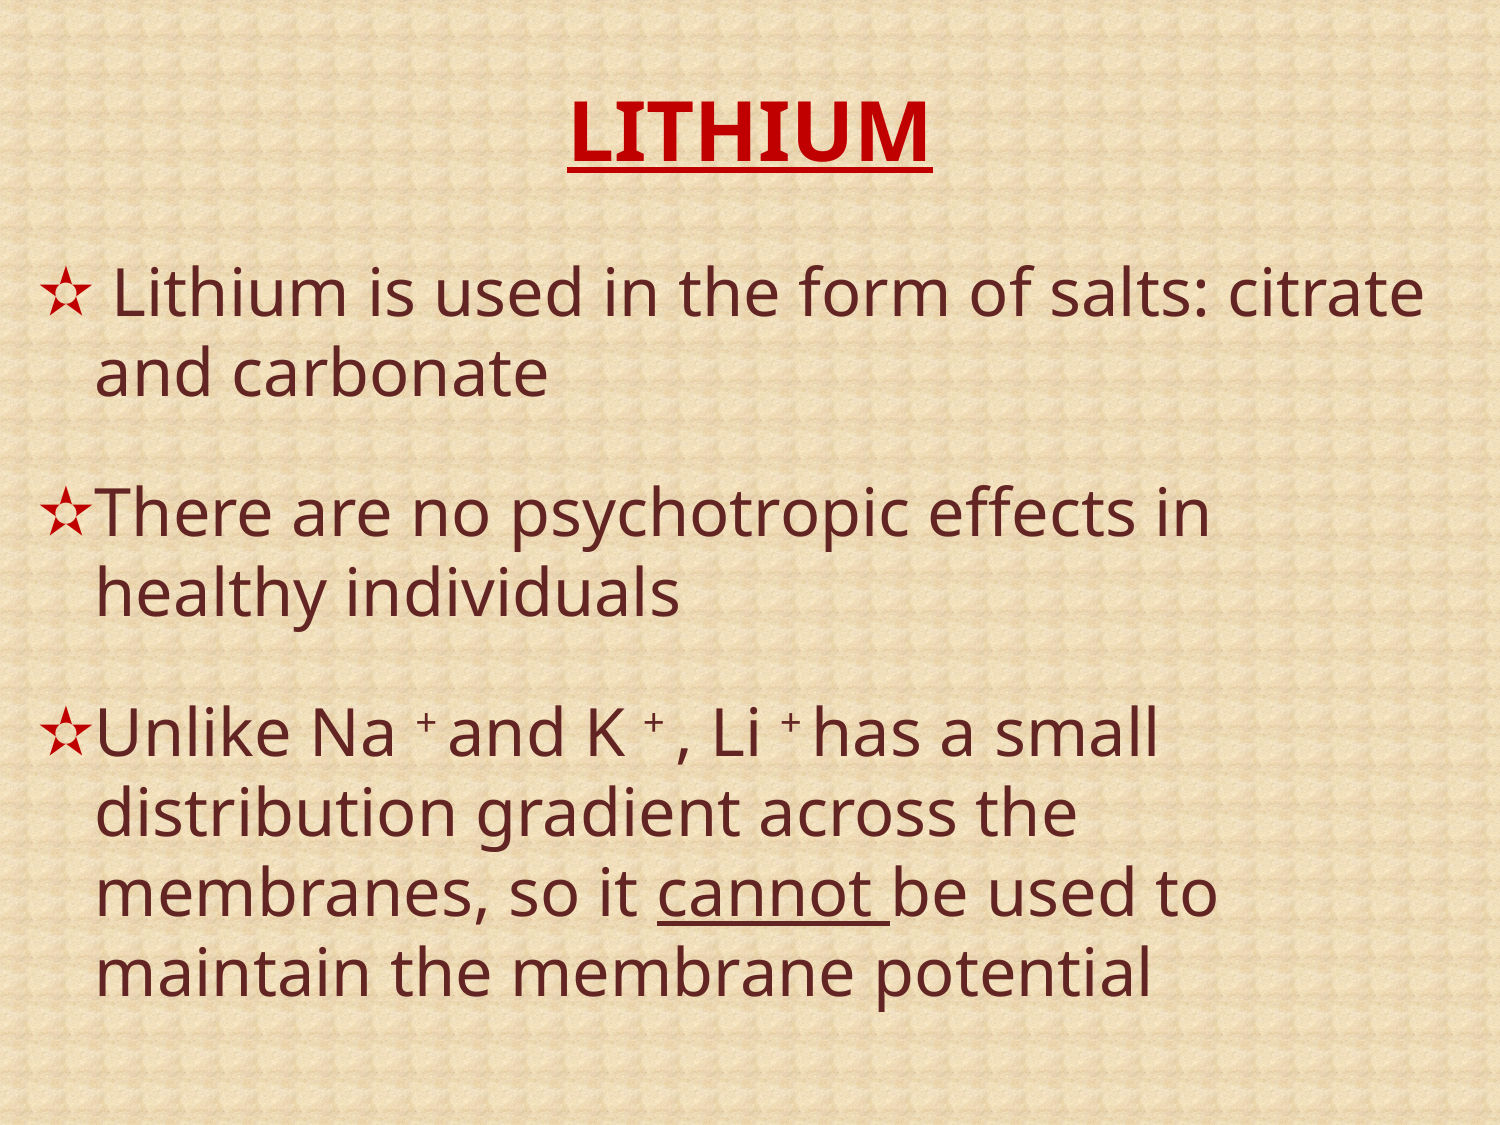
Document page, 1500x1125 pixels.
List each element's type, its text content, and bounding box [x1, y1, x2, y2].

picture [0, 0, 1500, 1125]
list LITHIUM Lithium is used in the form of salts: citrate and carbonate There are no psychotropic effects in healthy individuals Unlike Na + and K + , Li + has a small distribution gradient across the membranes, so it cannot be used to maintain the membrane potential [23, 70, 1477, 1090]
